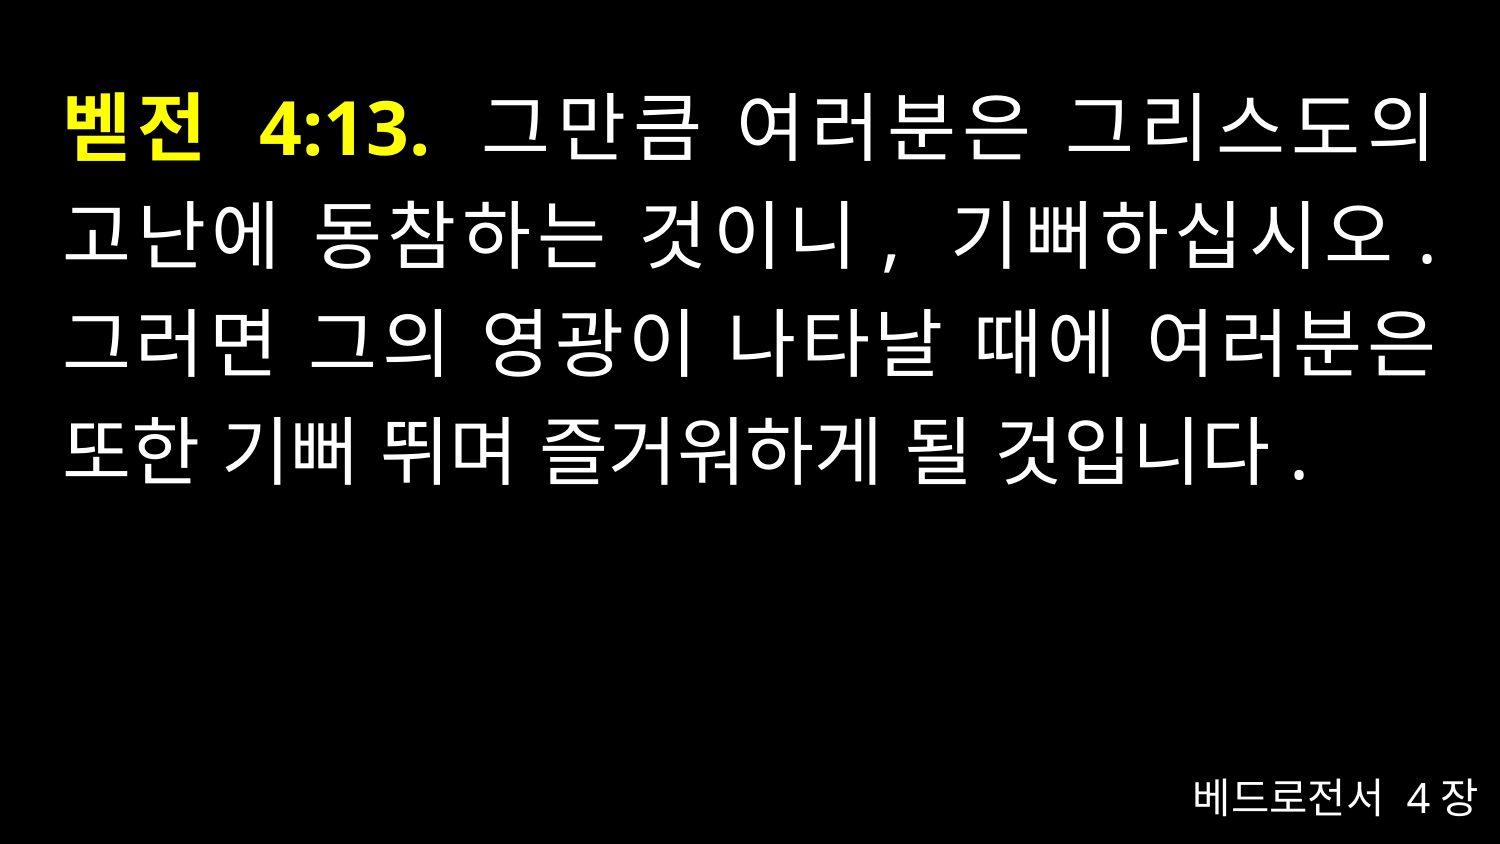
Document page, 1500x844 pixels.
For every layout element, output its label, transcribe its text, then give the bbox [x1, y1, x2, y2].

title 벧전 4:13. 그만큼 여러분은 그리스도의 고난에 동참하는 것이니, 기뻐하십시오. 그러면 그의 영광이 나타날 때에 여러분은 또한 기뻐 뛰며 즐거워하게 될 것입니다. [0, 0, 1500, 844]
subtitle 베드로전서 4장 [916, 770, 1500, 844]
